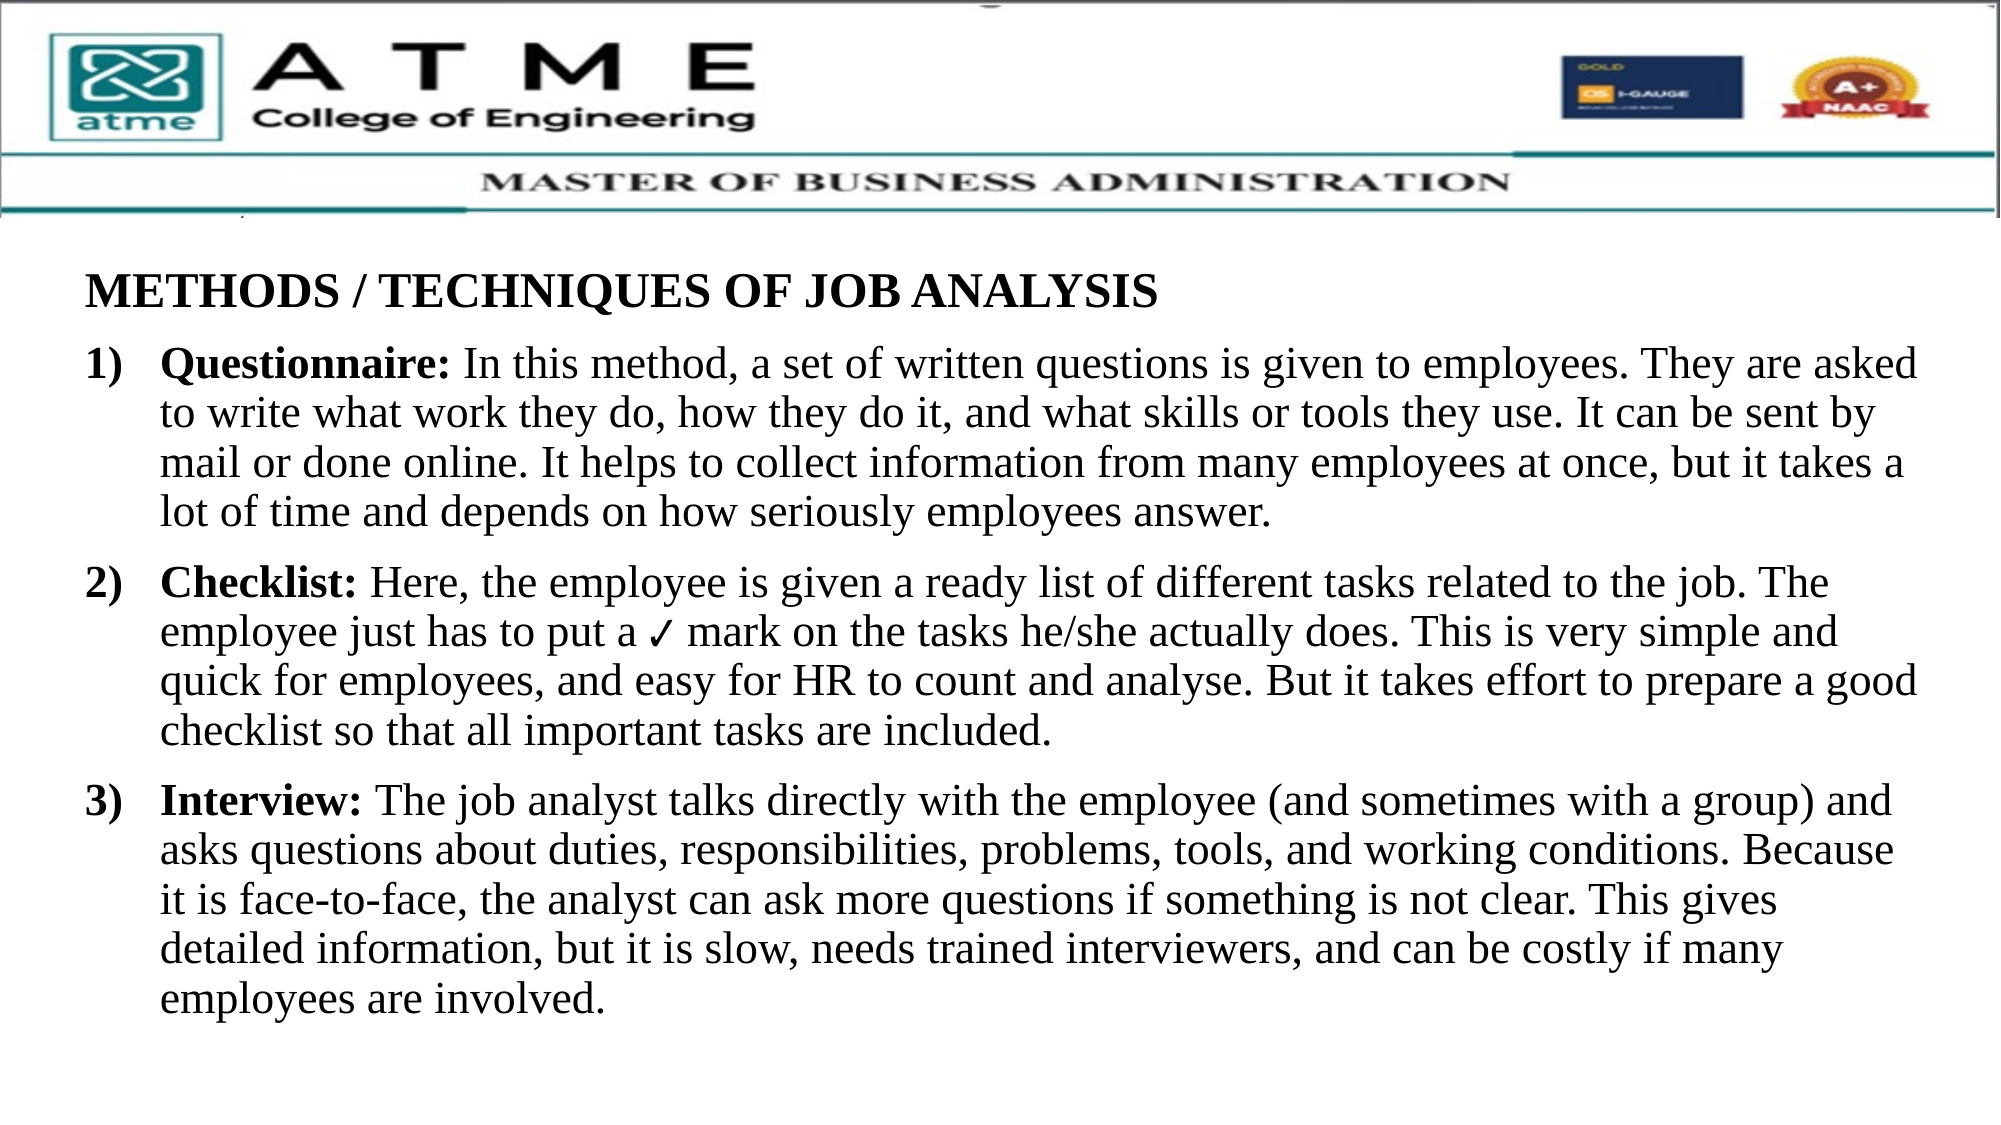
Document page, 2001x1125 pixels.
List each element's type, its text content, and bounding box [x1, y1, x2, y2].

picture [0, 0, 2000, 218]
list METHODS / TECHNIQUES OF JOB ANALYSIS Questionnaire: In this method, a set of written questions is given to employees. They are asked to write what work they do, how they do it, and what skills or tools they use. It can be sent by mail or done online. It helps to collect information from many employees at once, but it takes a lot of time and depends on how seriously employees answer. Checklist: Here, the employee is given a ready list of different tasks related to the job. The employee just has to put a ✔ mark on the tasks he/she actually does. This is very simple and quick for employees, and easy for HR to count and analyse. But it takes effort to prepare a good checklist so that all important tasks are included. Interview: The job analyst talks directly with the employee (and sometimes with a group) and asks questions about duties, responsibilities, problems, tools, and working conditions. Because it is face-to-face, the analyst can ask more questions if something is not clear. This gives detailed information, but it is slow, needs trained interviewers, and can be costly if many employees are involved. [69, 256, 1935, 1069]
